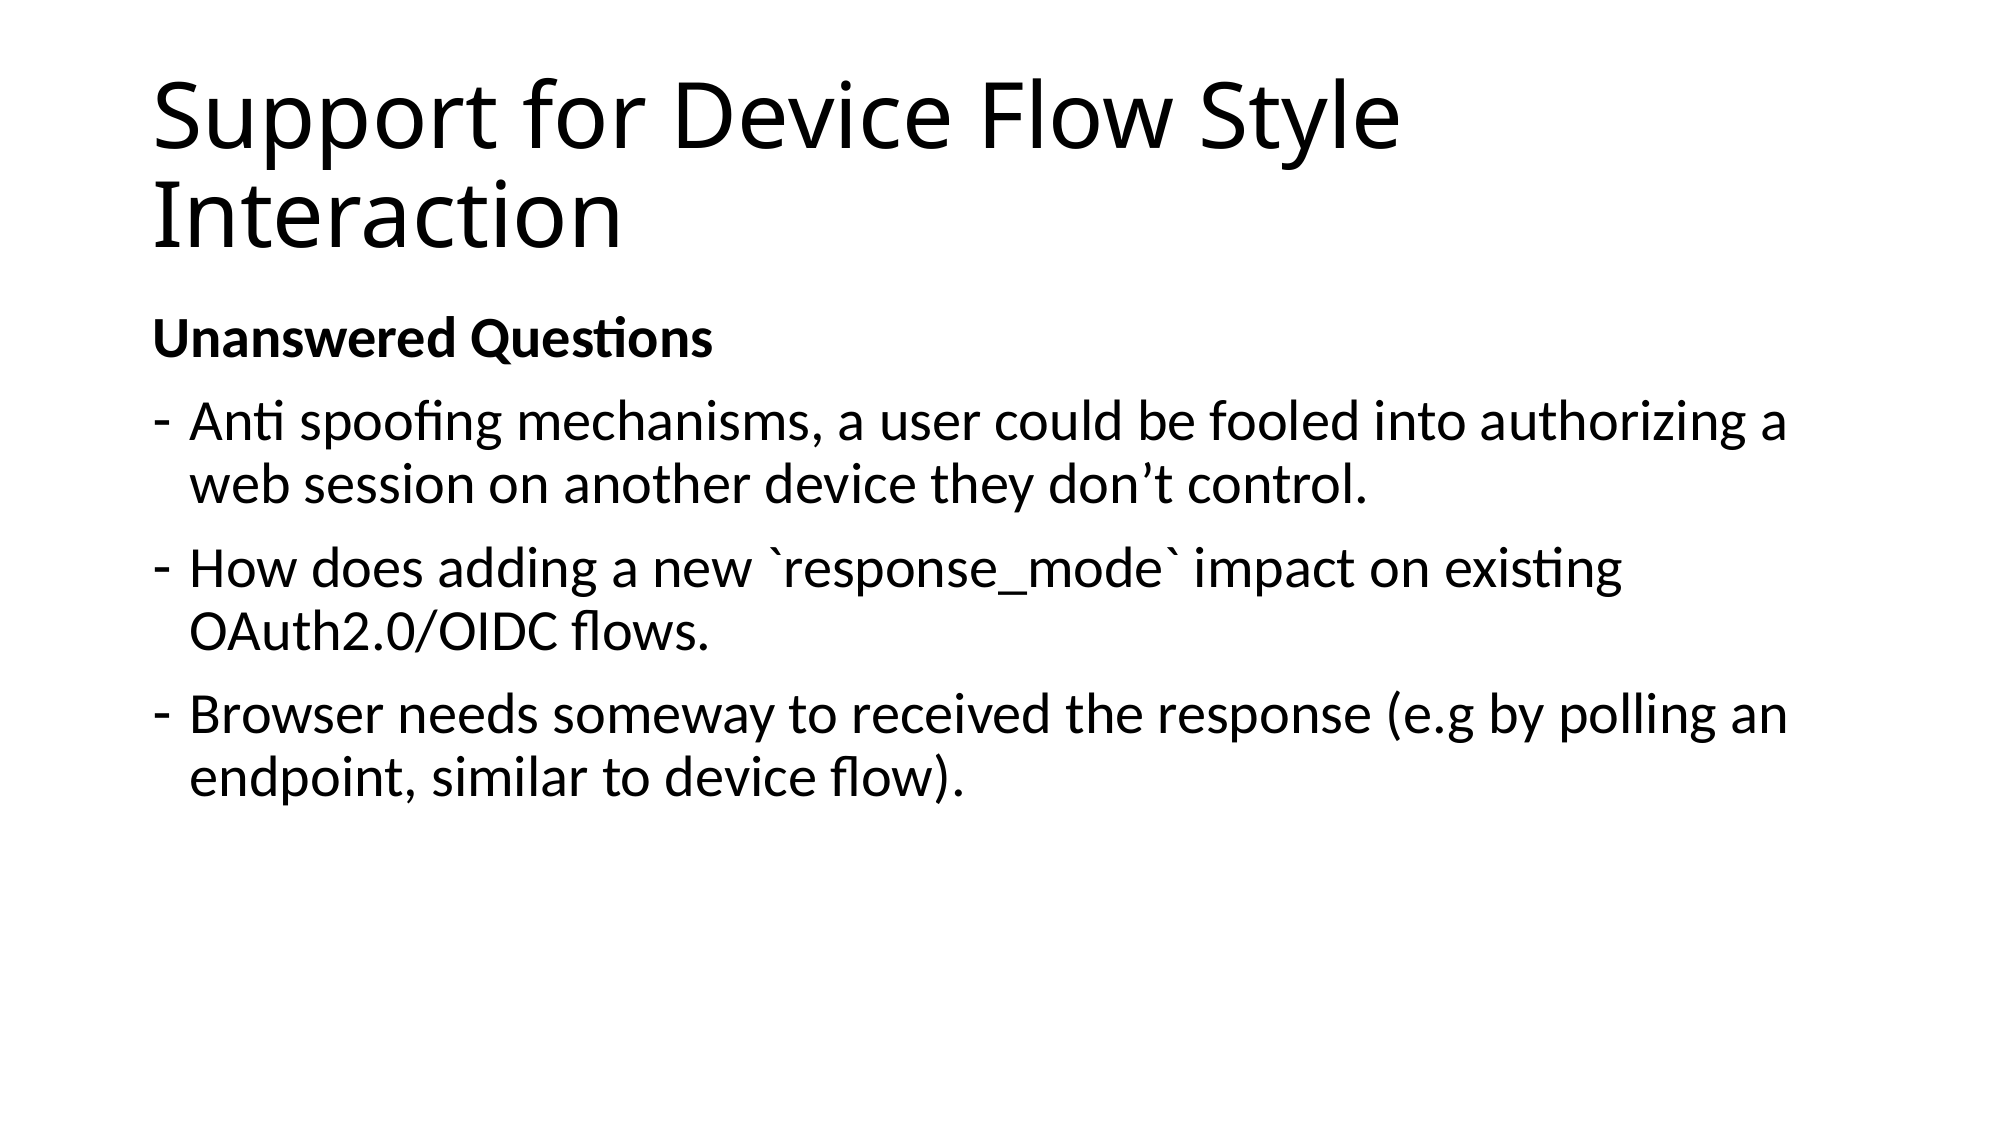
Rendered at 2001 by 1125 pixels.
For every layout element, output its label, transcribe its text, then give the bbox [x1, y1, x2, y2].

title Support for Device Flow Style Interaction [137, 59, 1863, 278]
list Unanswered Questions Anti spoofing mechanisms, a user could be fooled into authorizing a web session on another device they don’t control. How does adding a new `response_mode` impact on existing OAuth2.0/OIDC flows. Browser needs someway to received the response (e.g by polling an endpoint, similar to device flow). [137, 299, 1863, 935]
